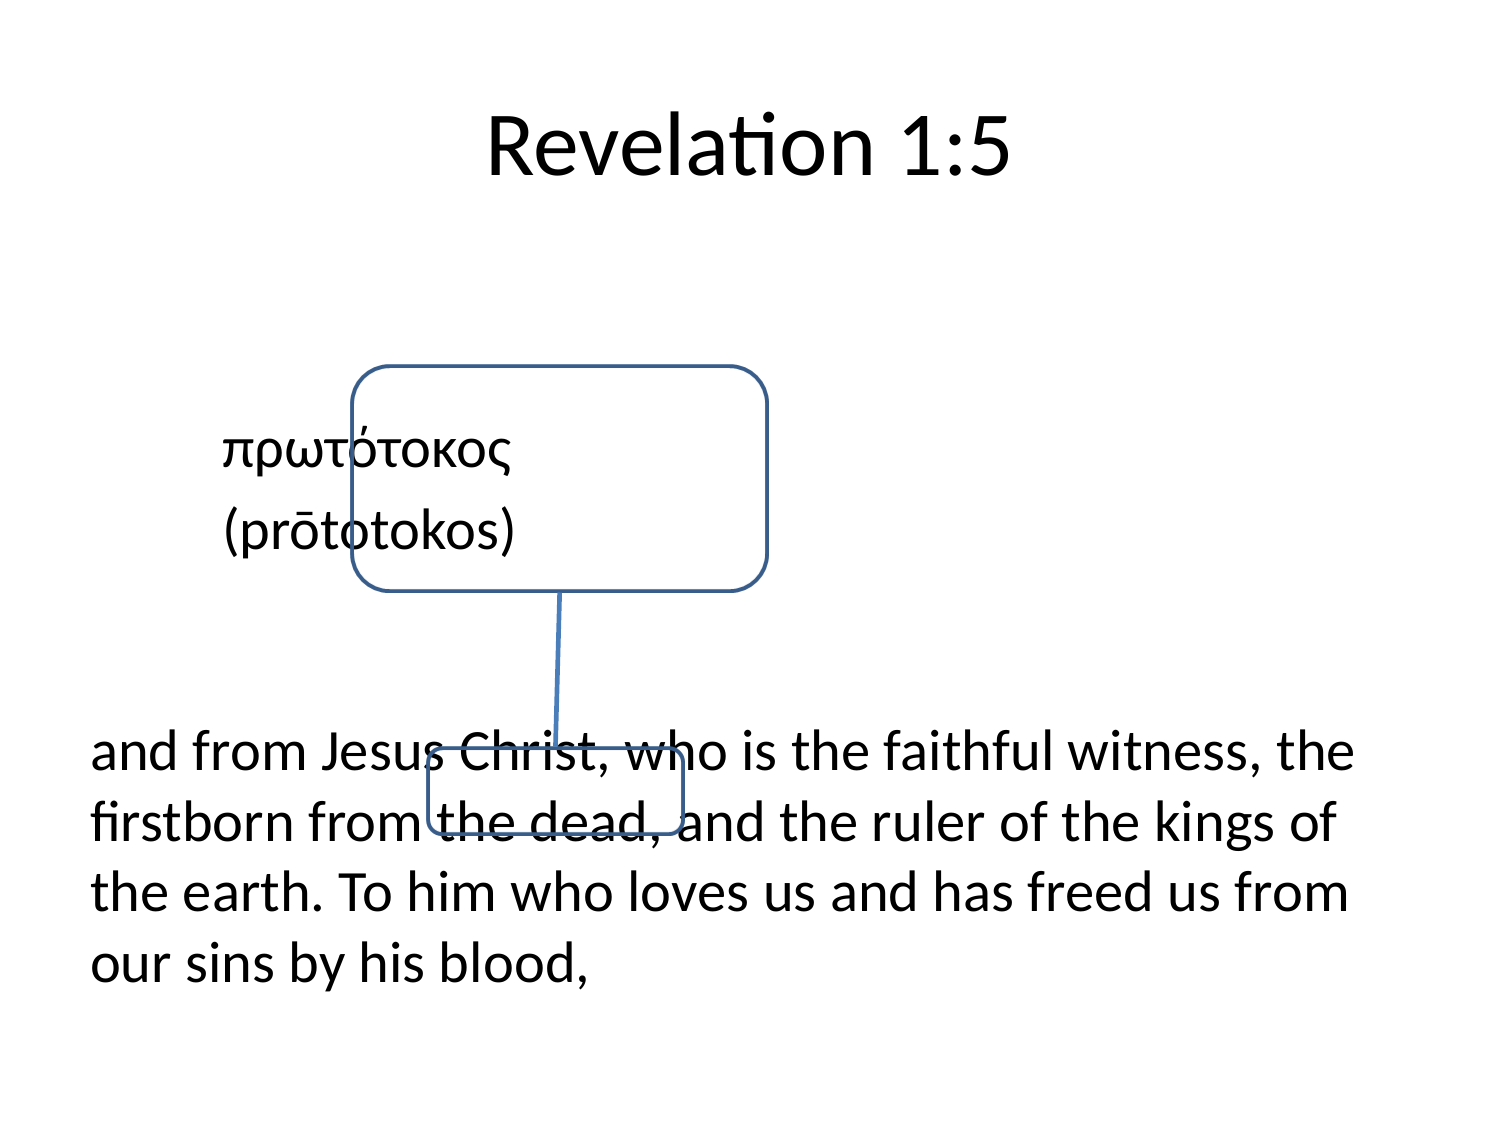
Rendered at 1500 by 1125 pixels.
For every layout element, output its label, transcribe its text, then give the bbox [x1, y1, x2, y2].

picture [426, 746, 685, 836]
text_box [555, 592, 560, 747]
picture [350, 364, 769, 593]
title Revelation 1:5 [75, 45, 1425, 233]
list πρωτότοκος (prōtotokos) and from Jesus Christ, who is the faithful witness, the firstborn from the dead, and the ruler of the kings of the earth. To him who loves us and has freed us from our sins by his blood, [75, 262, 1425, 1005]
